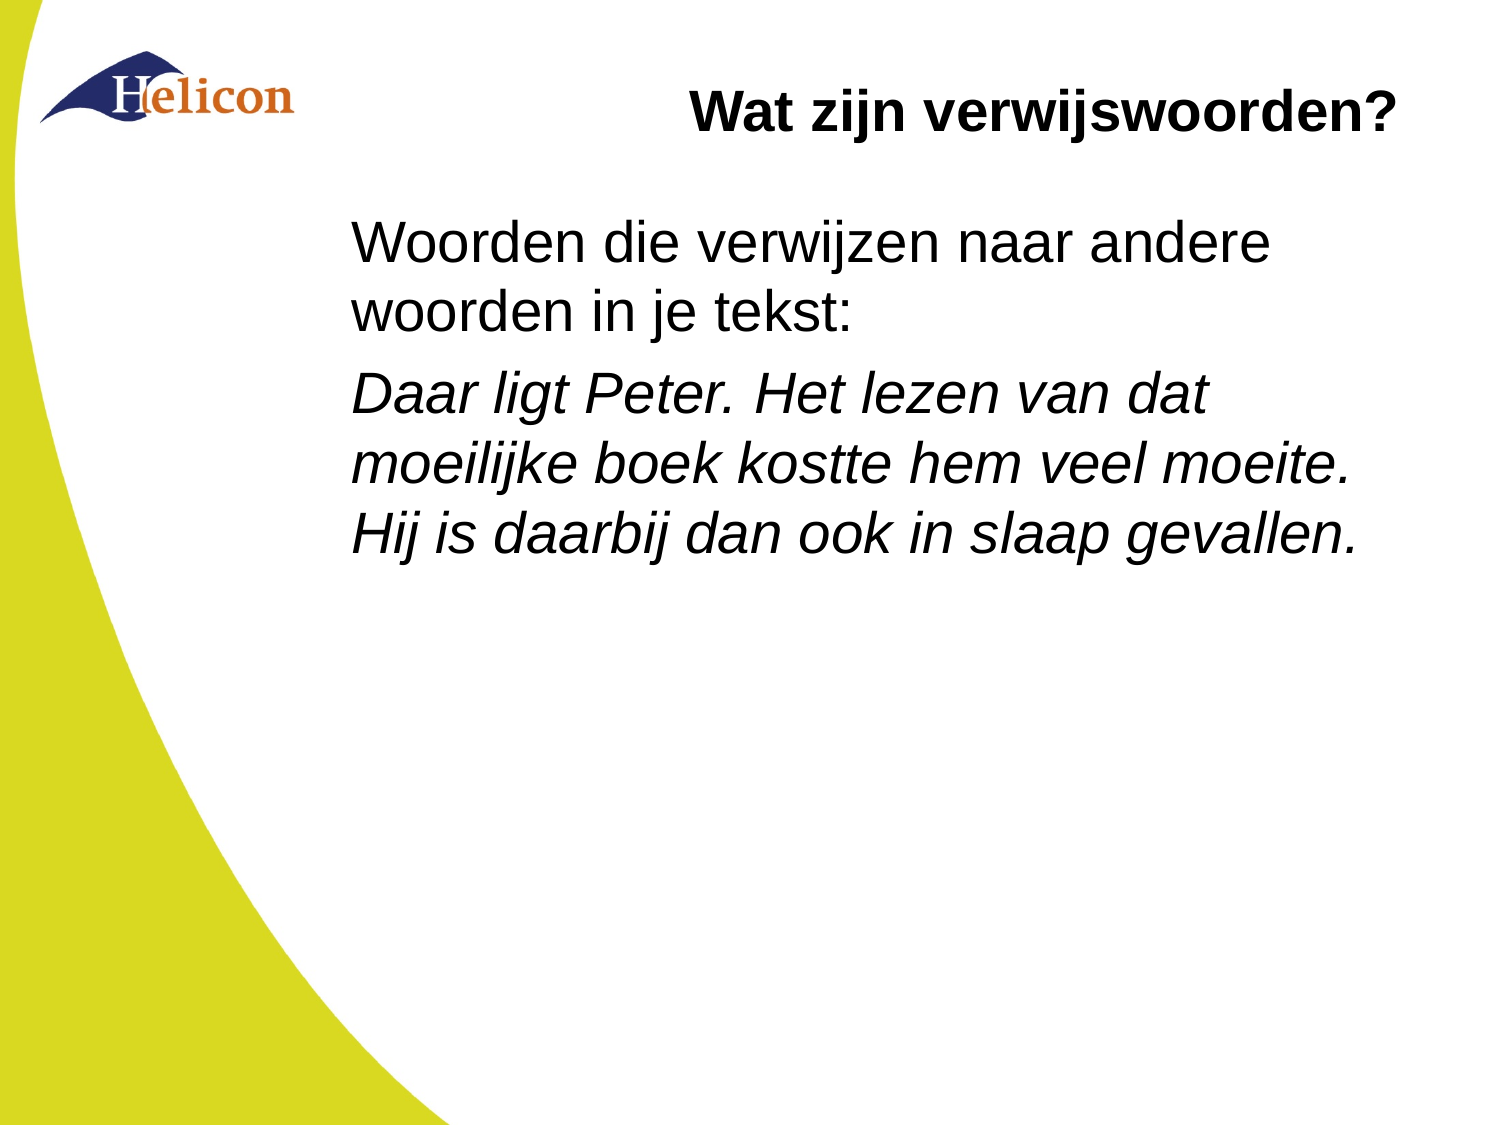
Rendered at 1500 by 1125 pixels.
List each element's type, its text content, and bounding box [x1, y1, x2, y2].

picture [0, 0, 1500, 1125]
title Wat zijn verwijswoorden? [324, 54, 1415, 161]
list Woorden die verwijzen naar andere woorden in je tekst: Daar ligt Peter. Het lezen van dat moeilijke boek kostte hem veel moeite. Hij is daarbij dan ook in slaap gevallen. [336, 196, 1425, 1005]
